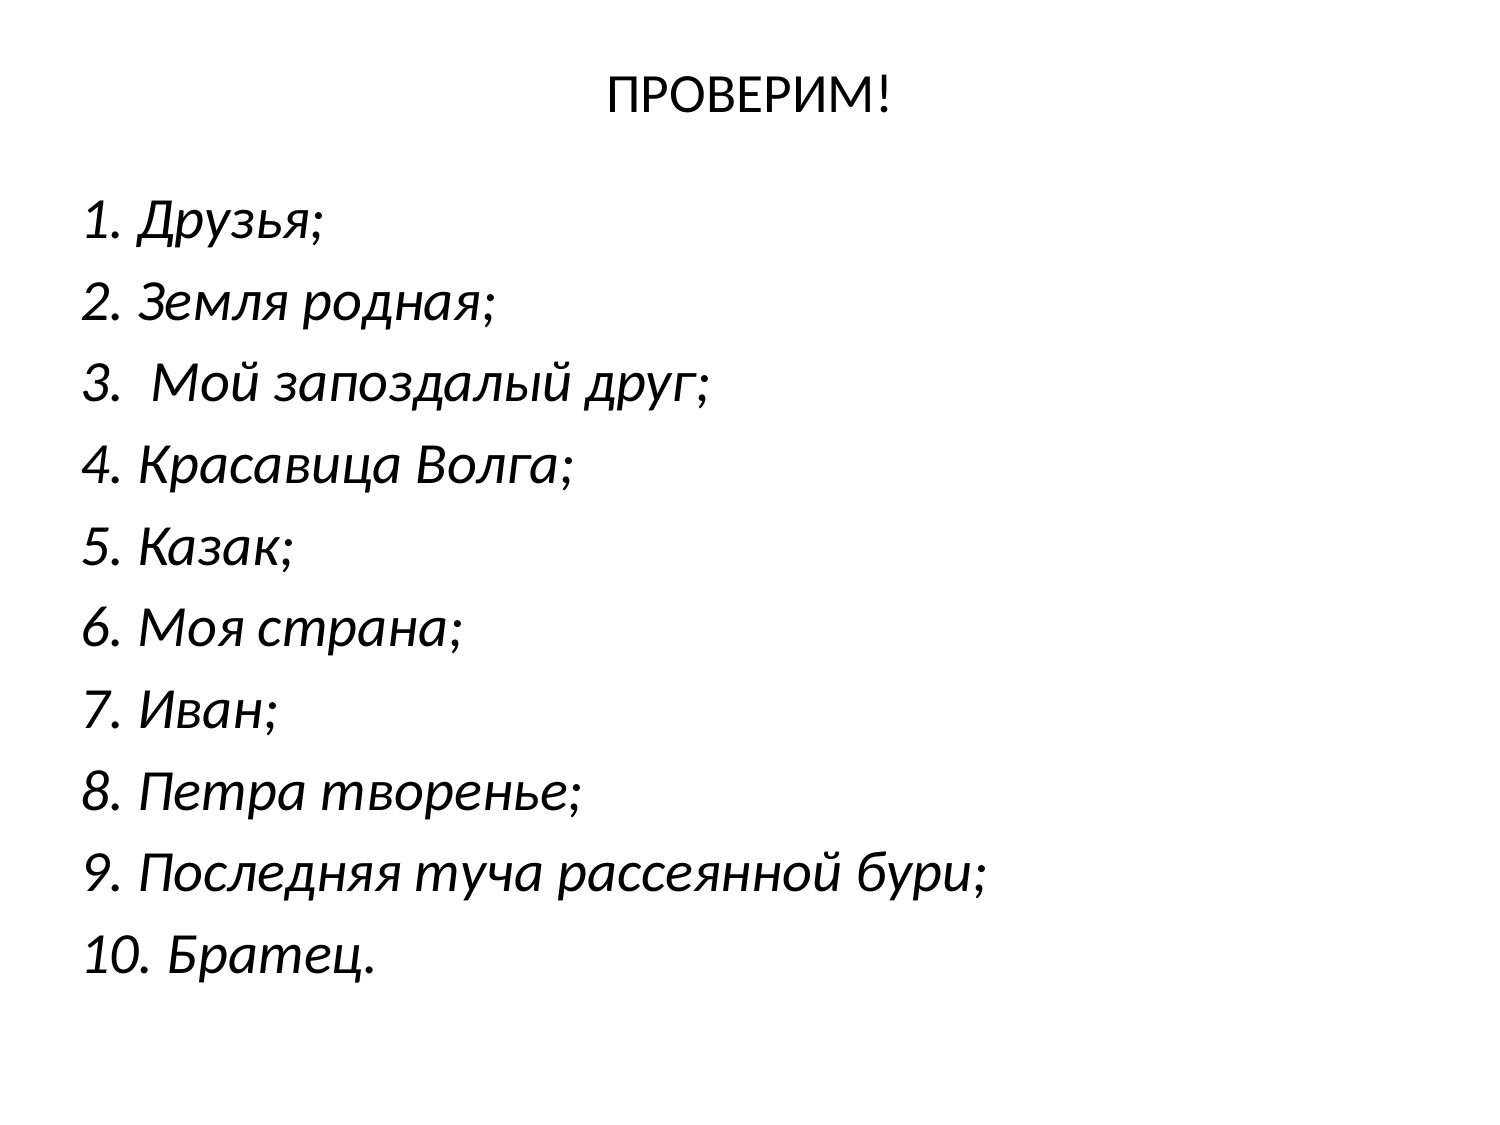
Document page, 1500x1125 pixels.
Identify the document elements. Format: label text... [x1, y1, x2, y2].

title ПРОВЕРИМ! [75, 0, 1425, 172]
list 1. Друзья; 2. Земля родная; 3. Мой запоздалый друг; 4. Красавица Волга; 5. Казак; 6. Моя страна; 7. Иван; 8. Петра творенье; 9. Последняя туча рассеянной бури; 10. Братец. [64, 172, 1460, 1009]
